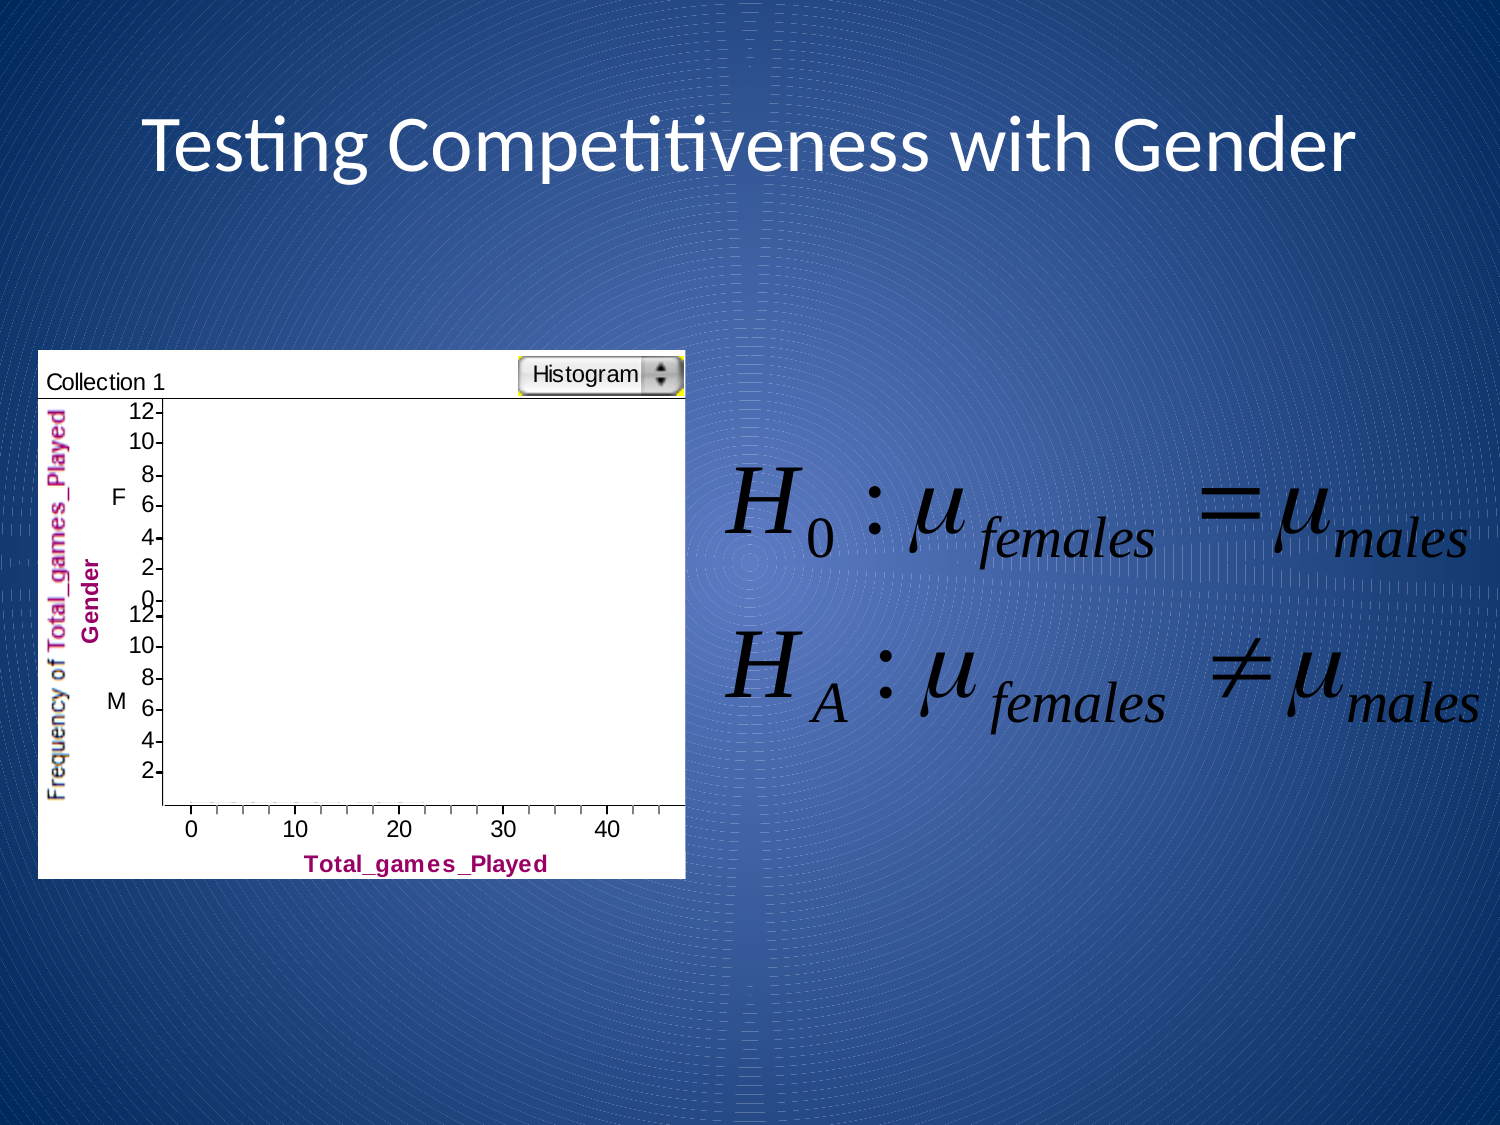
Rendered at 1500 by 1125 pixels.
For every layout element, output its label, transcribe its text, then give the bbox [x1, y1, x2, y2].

picture [37, 349, 688, 882]
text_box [707, 437, 1500, 755]
title Testing Competitiveness with Gender [75, 45, 1425, 233]
